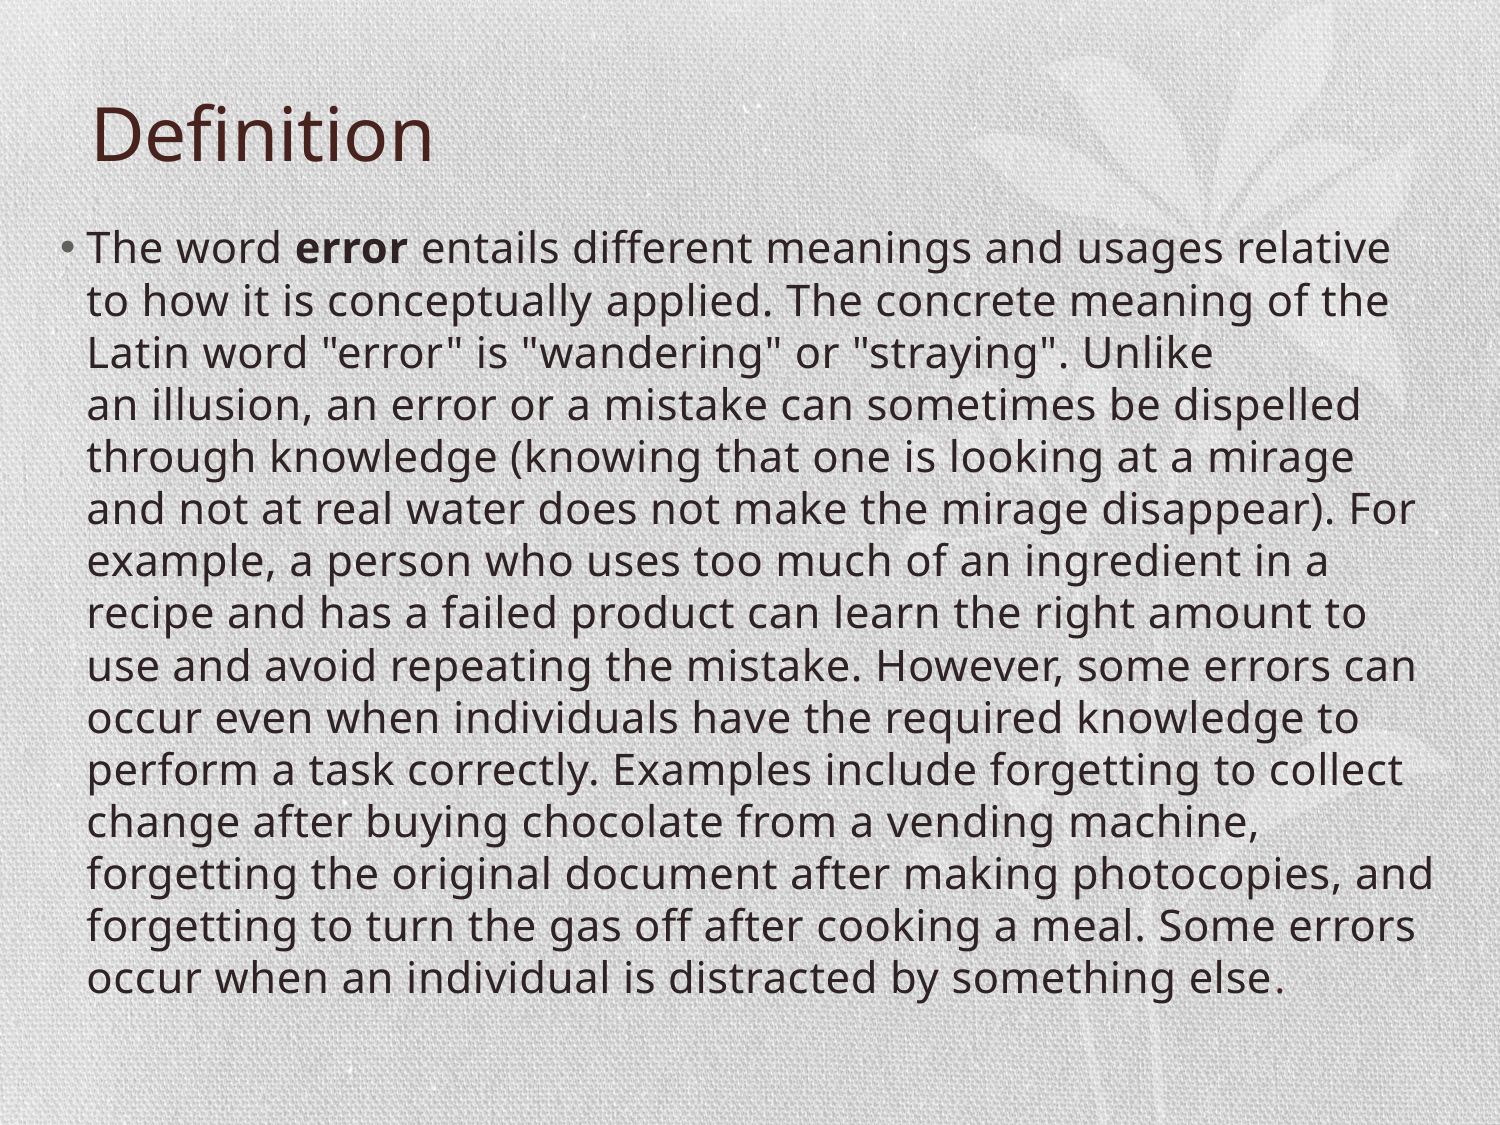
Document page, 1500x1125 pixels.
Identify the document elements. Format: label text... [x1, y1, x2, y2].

title Definition [75, 19, 1425, 185]
list The word error entails different meanings and usages relative to how it is conceptually applied. The concrete meaning of the Latin word "error" is "wandering" or "straying". Unlike an illusion, an error or a mistake can sometimes be dispelled through knowledge (knowing that one is looking at a mirage and not at real water does not make the mirage disappear). For example, a person who uses too much of an ingredient in a recipe and has a failed product can learn the right amount to use and avoid repeating the mistake. However, some errors can occur even when individuals have the required knowledge to perform a task correctly. Examples include forgetting to collect change after buying chocolate from a vending machine, forgetting the original document after making photocopies, and forgetting to turn the gas off after cooking a meal. Some errors occur when an individual is distracted by something else. [45, 213, 1455, 1023]
